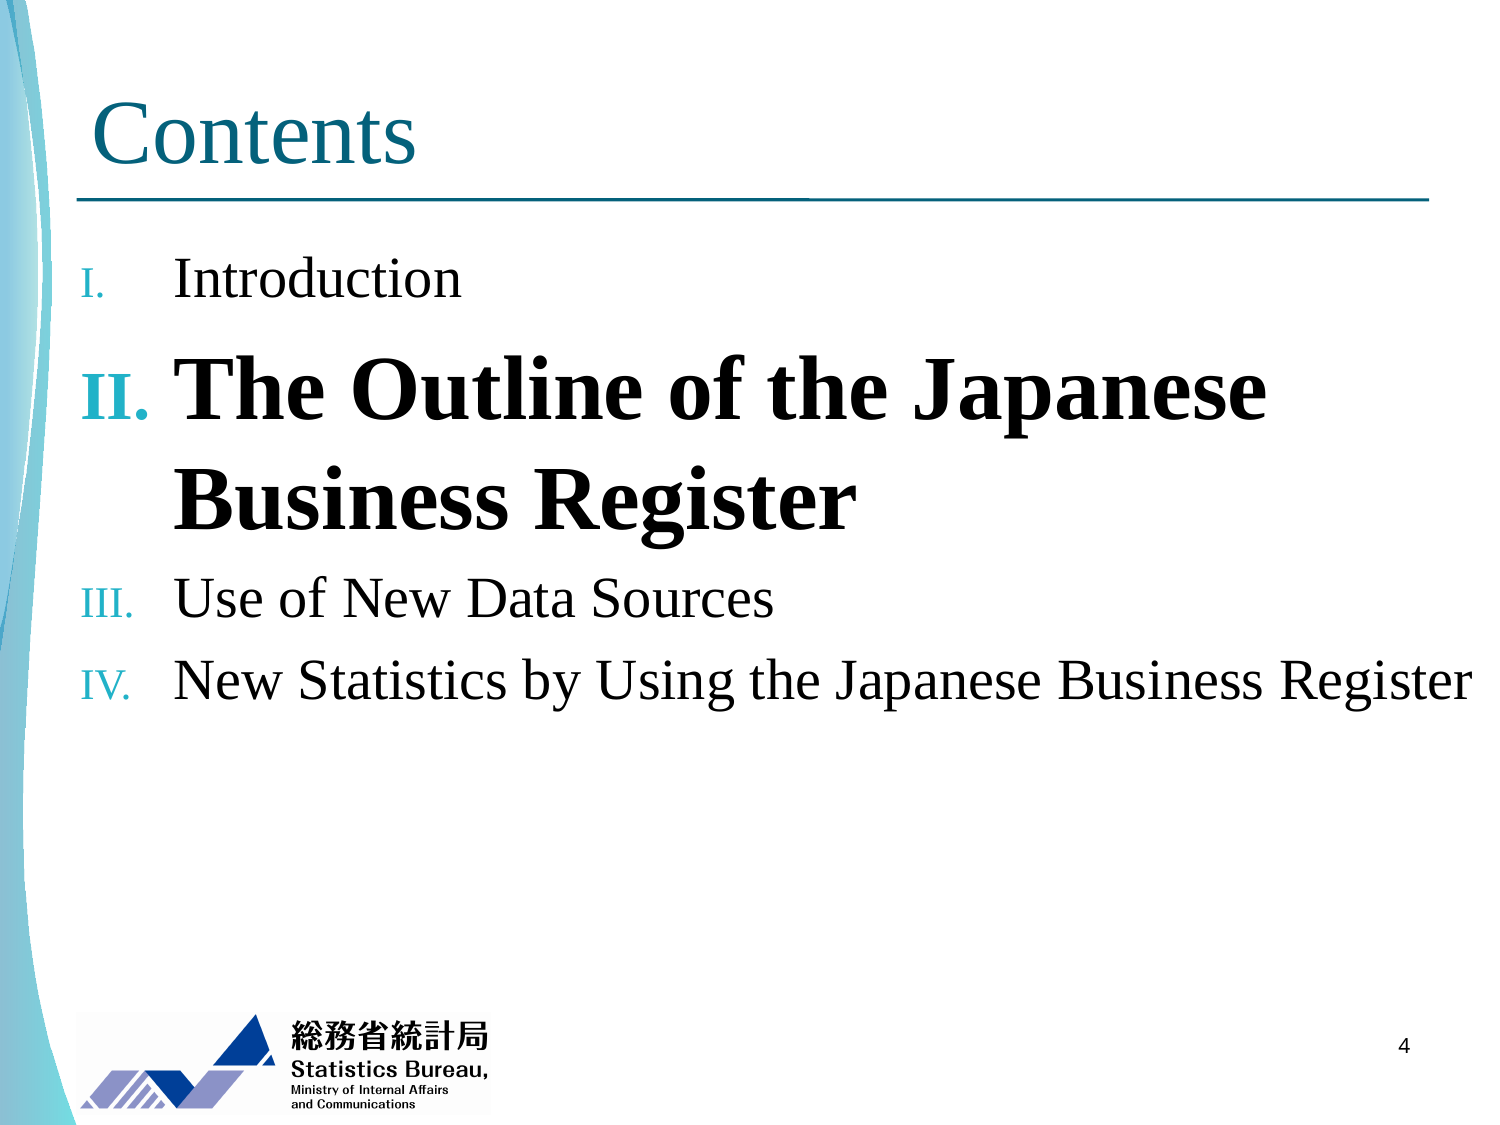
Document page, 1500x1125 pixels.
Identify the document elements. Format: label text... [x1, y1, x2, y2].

slide_number 4 [1074, 1024, 1426, 1101]
title Contents [76, 2, 1427, 190]
picture [76, 1012, 491, 1115]
list Introduction The Outline of the Japanese Business Register Use of New Data Sources New Statistics by Using the Japanese Business Register [64, 231, 1495, 1006]
